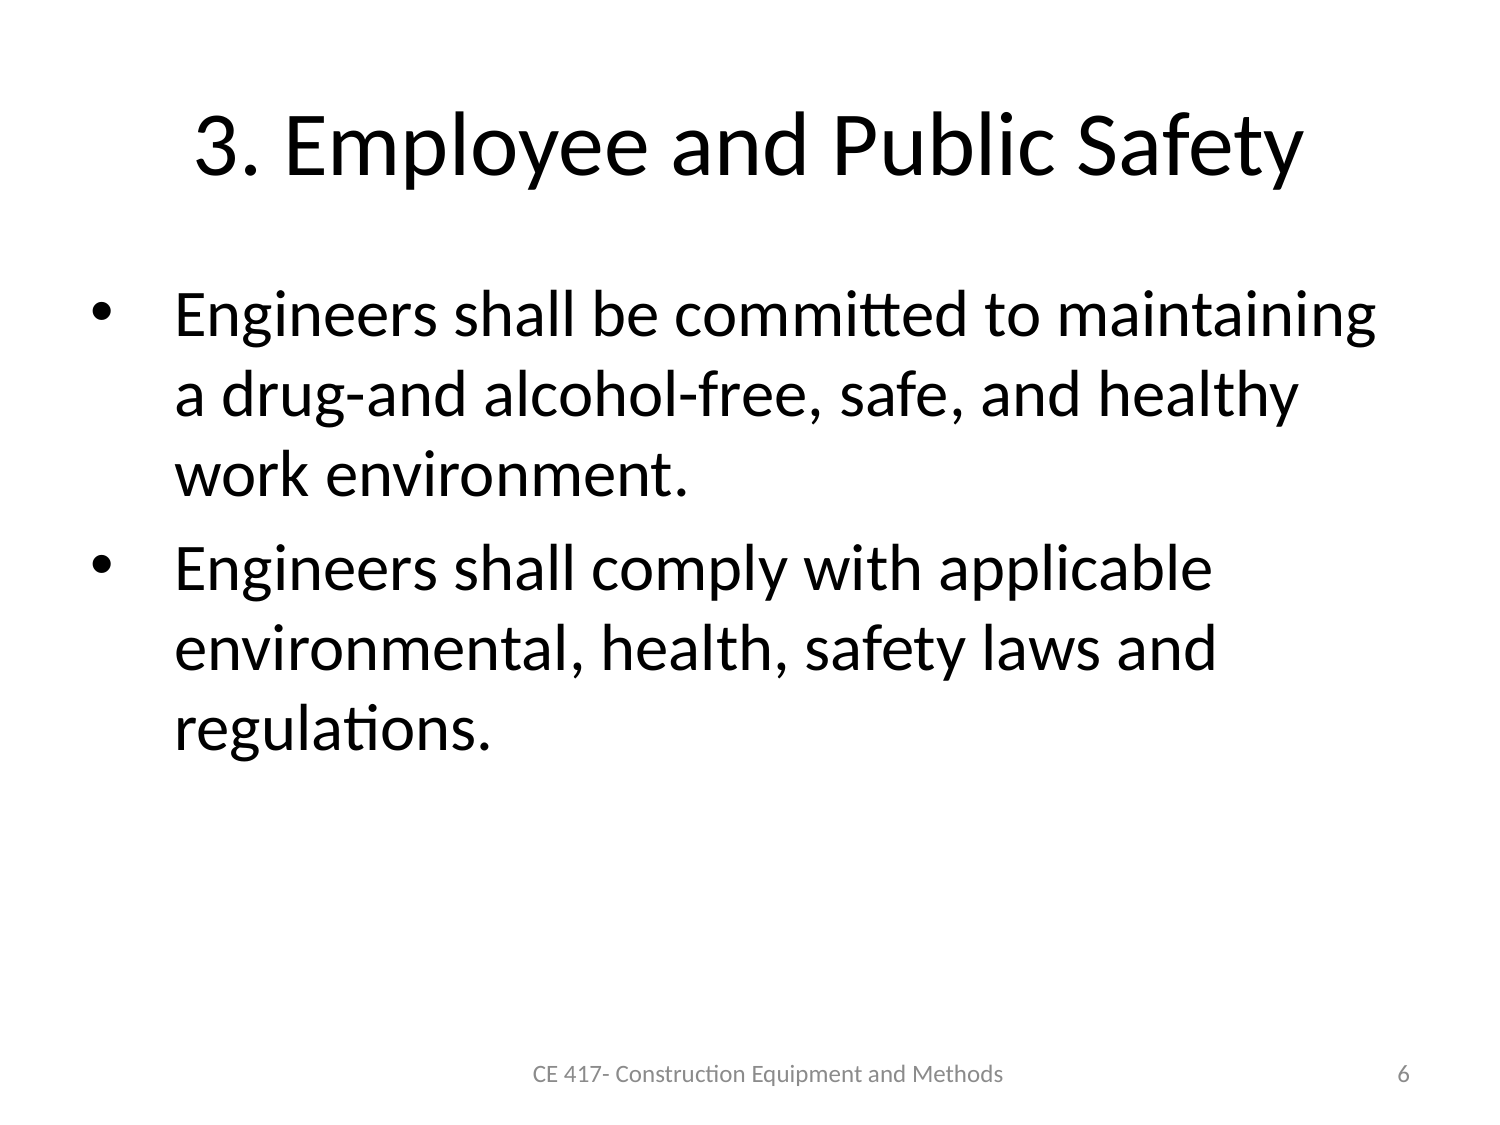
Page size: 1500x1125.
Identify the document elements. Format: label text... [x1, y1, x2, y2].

footer CE 417- Construction Equipment and Methods [512, 1042, 1025, 1103]
slide_number 6 [1074, 1042, 1425, 1103]
title 3. Employee and Public Safety [75, 45, 1425, 233]
list Engineers shall be committed to maintaining a drug-and alcohol-free, safe, and healthy work environment. Engineers shall comply with applicable environmental, health, safety laws and regulations. [75, 262, 1425, 1005]
